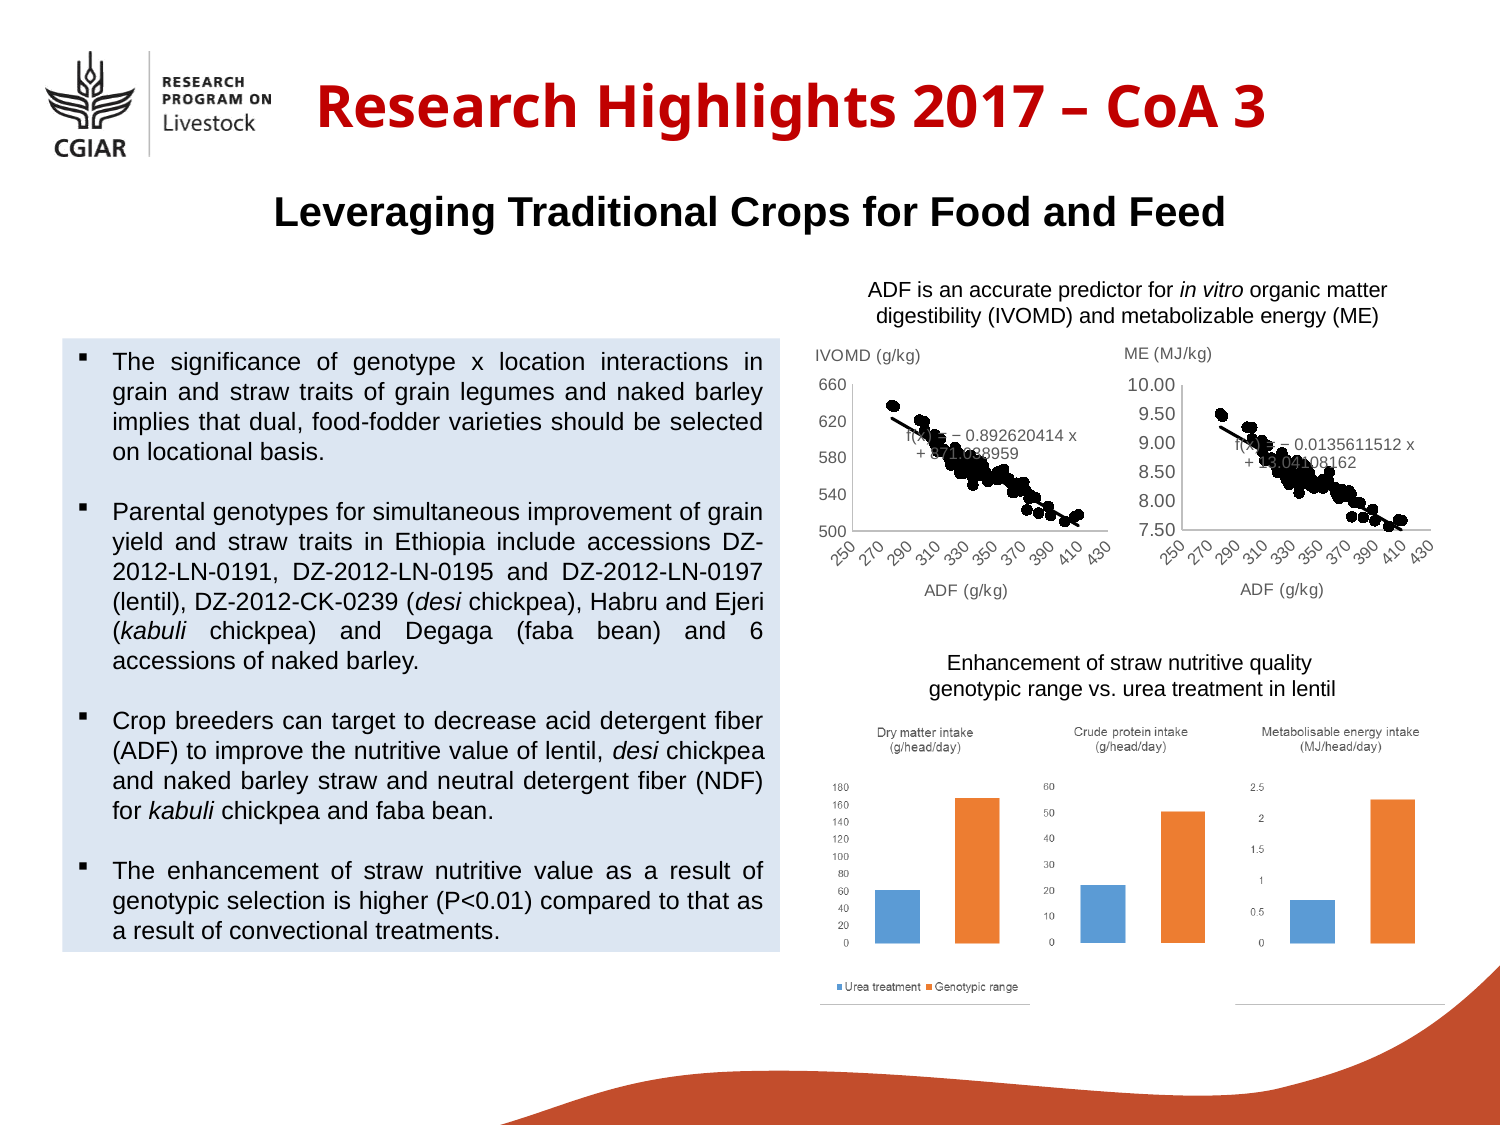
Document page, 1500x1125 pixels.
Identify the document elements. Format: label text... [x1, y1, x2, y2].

text_box The significance of genotype x location interactions in grain and straw traits of grain legumes and naked barley implies that dual, food-fodder varieties should be selected on locational basis. Parental genotypes for simultaneous improvement of grain yield and straw traits in Ethiopia include accessions DZ-2012-LN-0191, DZ-2012-LN-0195 and DZ-2012-LN-0197 (lentil), DZ-2012-CK-0239 (desi chickpea), Habru and Ejeri (kabuli chickpea) and Degaga (faba bean) and 6 accessions of naked barley. Crop breeders can target to decrease acid detergent fiber (ADF) to improve the nutritive value of lentil, desi chickpea and naked barley straw and neutral detergent fiber (NDF) for kabuli chickpea and faba bean. The enhancement of straw nutritive value as a result of genotypic selection is higher (P<0.01) compared to that as a result of convectional treatments. [62, 338, 780, 952]
text_box ADF is an accurate predictor for in vitro organic matter digestibility (IVOMD) and metabolizable energy (ME) [812, 268, 1444, 324]
chart [811, 324, 1445, 631]
picture [45, 51, 271, 157]
text_box Enhancement of straw nutritive quality genotypic range vs. urea treatment in lentil [827, 640, 1445, 709]
text_box Leveraging Traditional Crops for Food and Feed [0, 177, 1500, 243]
list Research Highlights 2017 – CoA 3 [300, 33, 1463, 175]
picture [820, 713, 1445, 1005]
